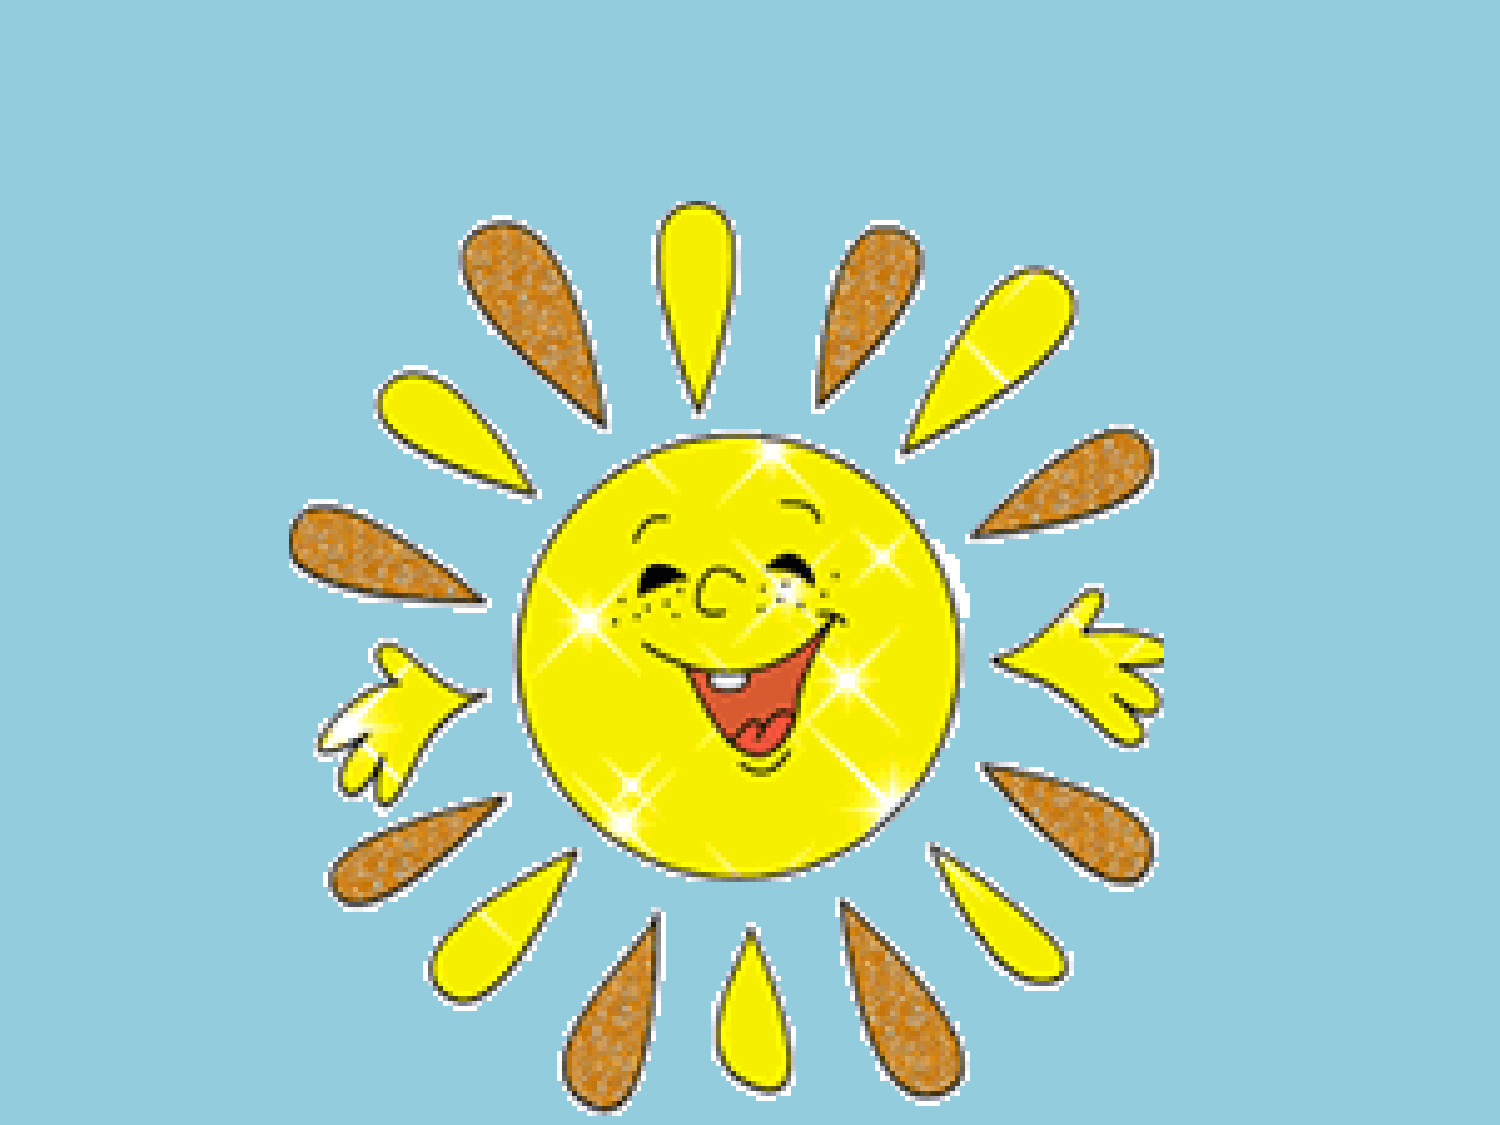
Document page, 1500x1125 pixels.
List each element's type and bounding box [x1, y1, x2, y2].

list [289, 201, 1164, 1116]
